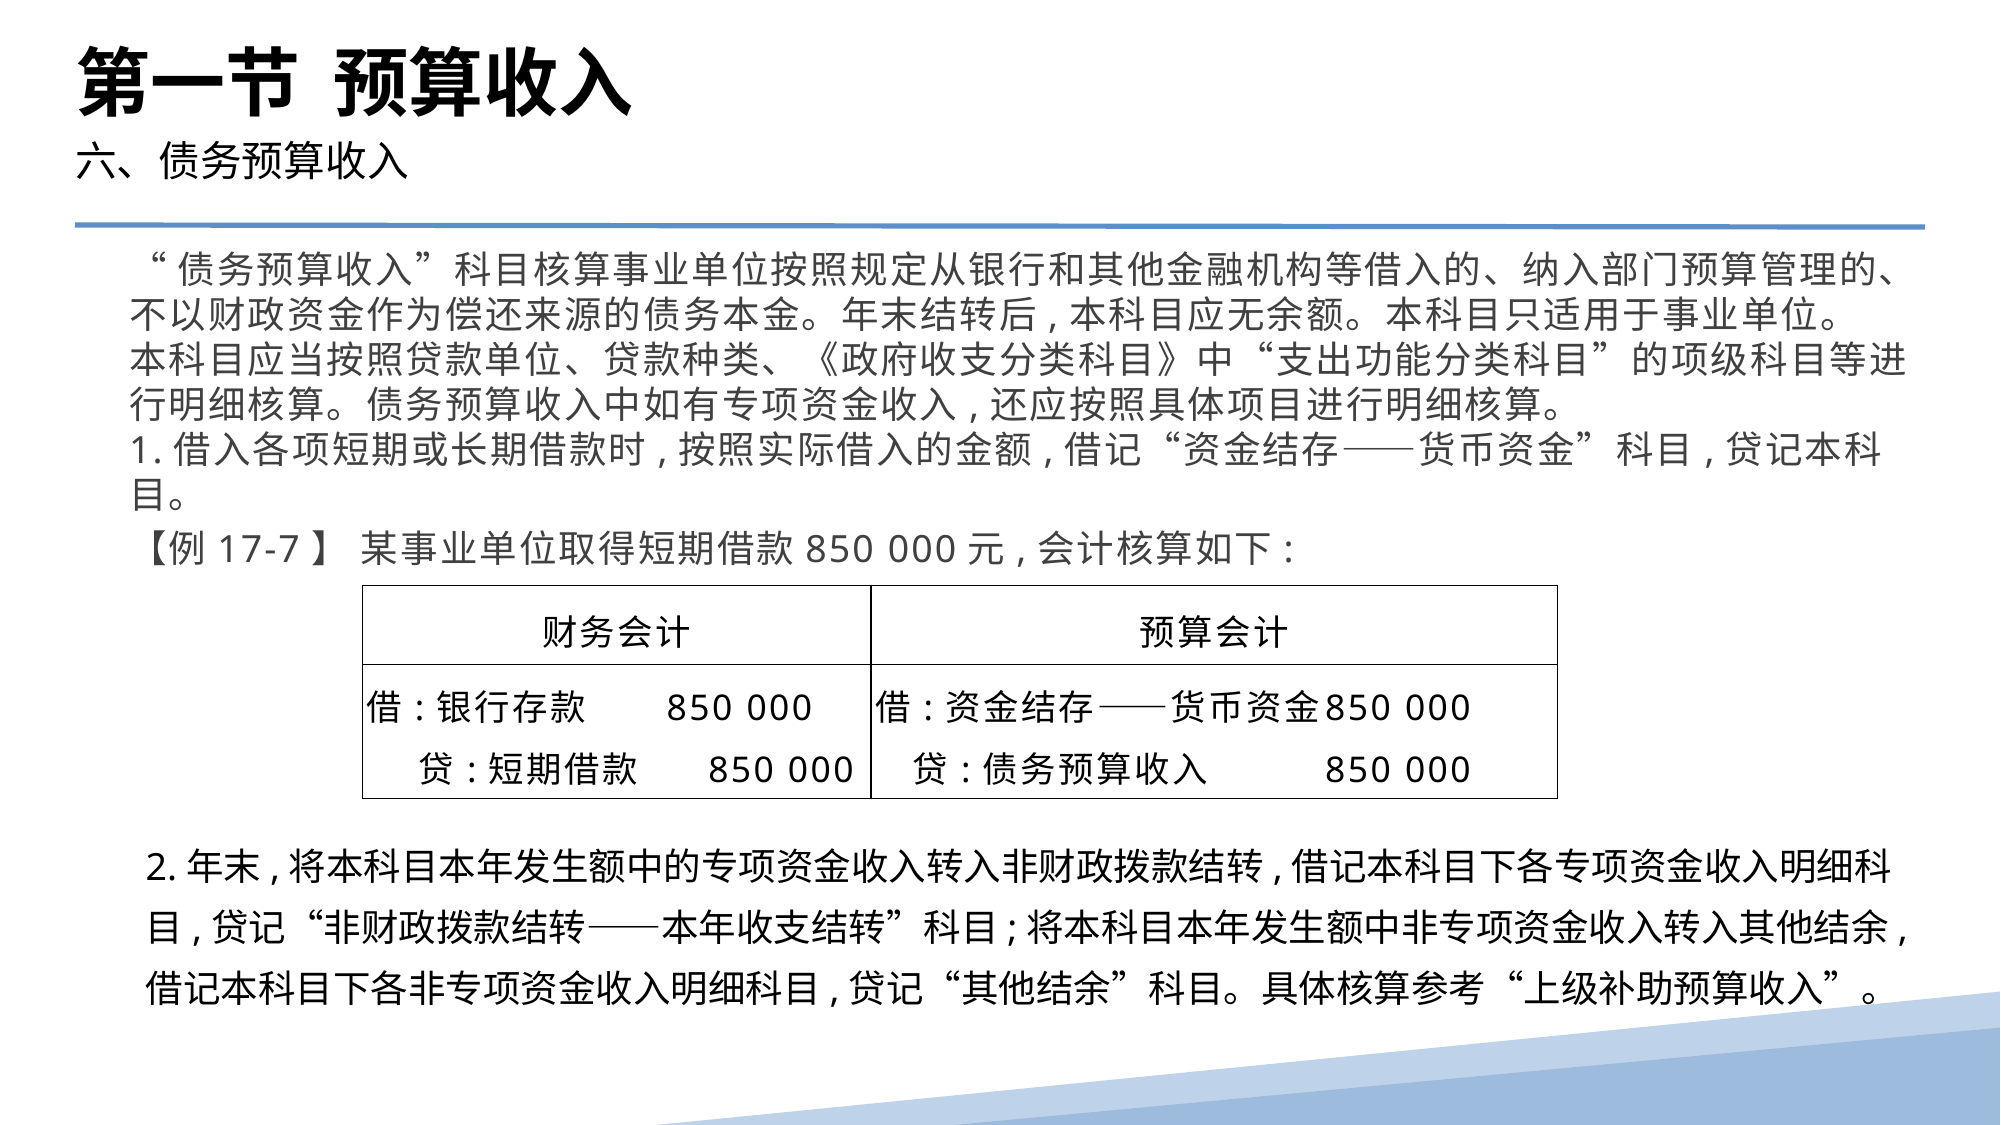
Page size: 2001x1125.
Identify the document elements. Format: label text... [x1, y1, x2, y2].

text_box 2.年末,将本科目本年发生额中的专项资金收入转入非财政拨款结转,借记本科目下各专项资金收入明细科目,贷记“非财政拨款结转——本年收支结转”科目;将本科目本年发生额中非专项资金收入转入其他结余,借记本科目下各非专项资金收入明细科目,贷记“其他结余”科目。具体核算参考“上级补助预算收入”。 [130, 820, 1925, 1090]
table_header 财务会计 [363, 586, 870, 664]
text_box 六、债务预算收入 [75, 124, 1925, 200]
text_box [656, 991, 2000, 1125]
table_cell 借:资金结存——货币资金 850 000 贷:债务预算收入 850 000 [872, 665, 1557, 798]
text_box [74, 224, 1925, 228]
text_box 第一节 预算收入 [75, 24, 1925, 124]
table_cell 借:银行存款 850 000 贷:短期借款 850 000 [363, 665, 870, 798]
table_header 预算会计 [872, 586, 1557, 664]
text_box “债务预算收入”科目核算事业单位按照规定从银行和其他金融机构等借入的、纳入部门预算管理的、不以财政资金作为偿还来源的债务本金。年末结转后,本科目应无余额。本科目只适用于事业单位。 本科目应当按照贷款单位、贷款种类、《政府收支分类科目》中“支出功能分类科目”的项级科目等进行明细核算。债务预算收入中如有专项资金收入,还应按照具体项目进行明细核算。 1.借入各项短期或长期借款时,按照实际借入的金额,借记“资金结存——货币资金”科目,贷记本科目。 【例17-7】 某事业单位取得短期借款850 000元,会计核算如下: [118, 230, 1935, 586]
